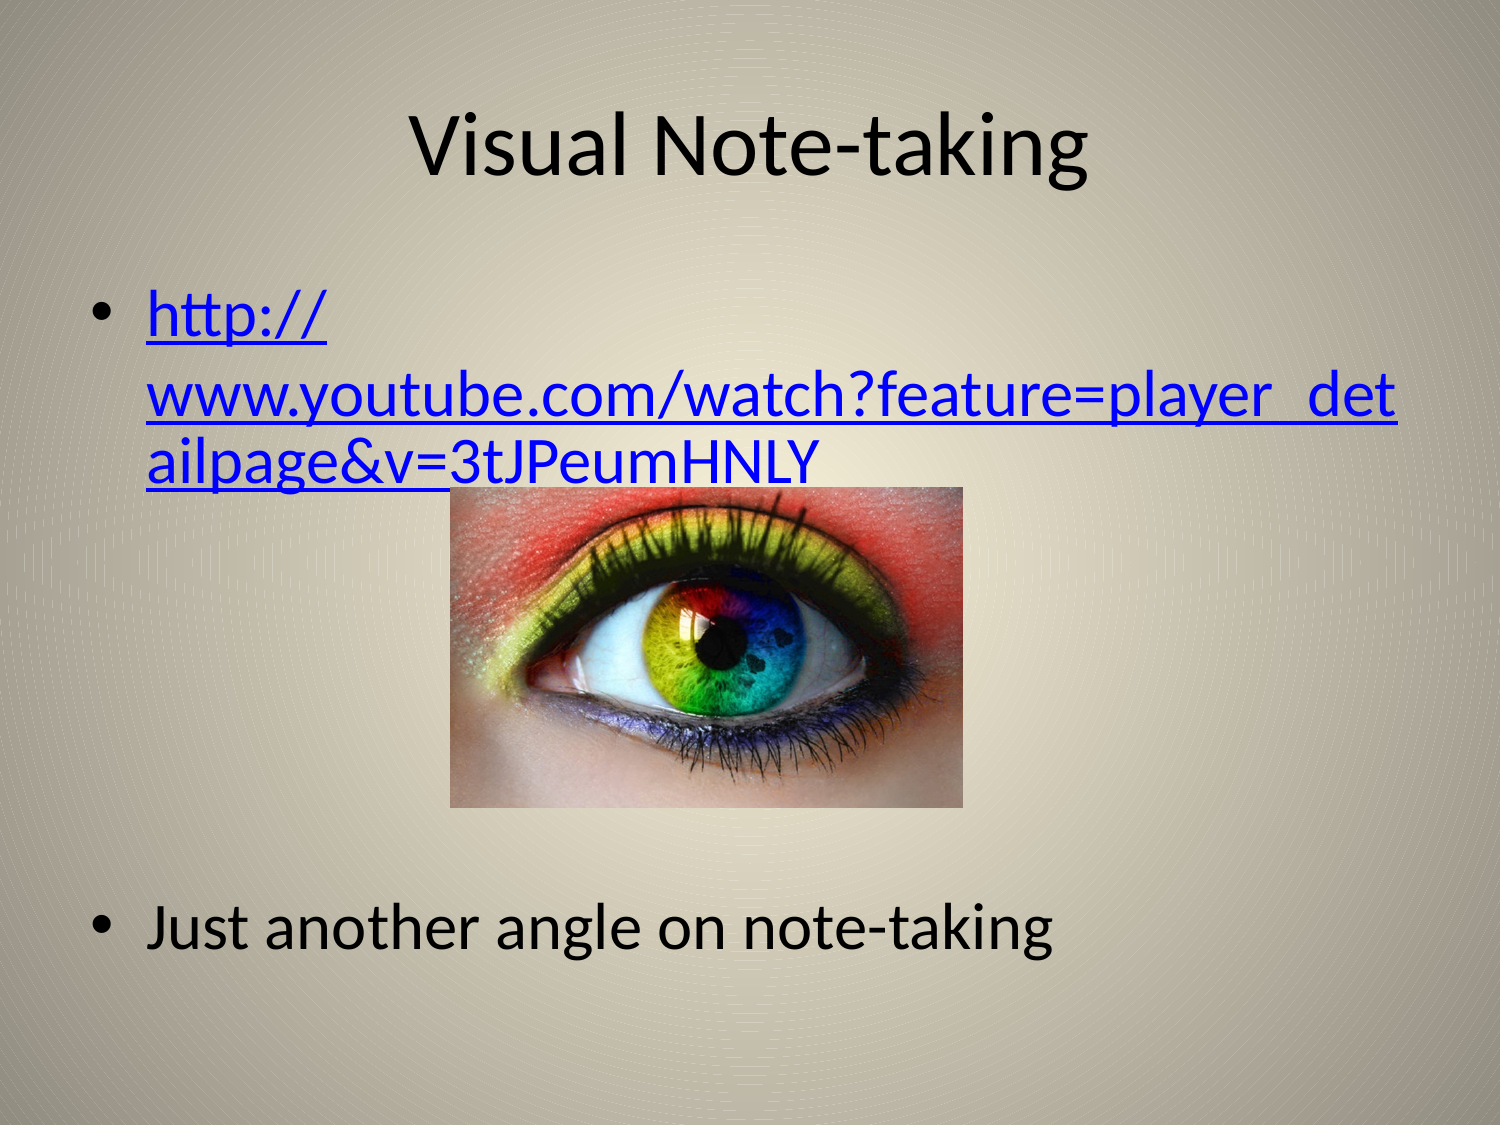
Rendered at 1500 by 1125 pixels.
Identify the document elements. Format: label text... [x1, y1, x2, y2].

list http://www.youtube.com/watch?feature=player_detailpage&v=3tJPeumHNLY Just another angle on note-taking [75, 262, 1425, 1005]
title Visual Note-taking [75, 45, 1425, 233]
picture [449, 487, 963, 808]
